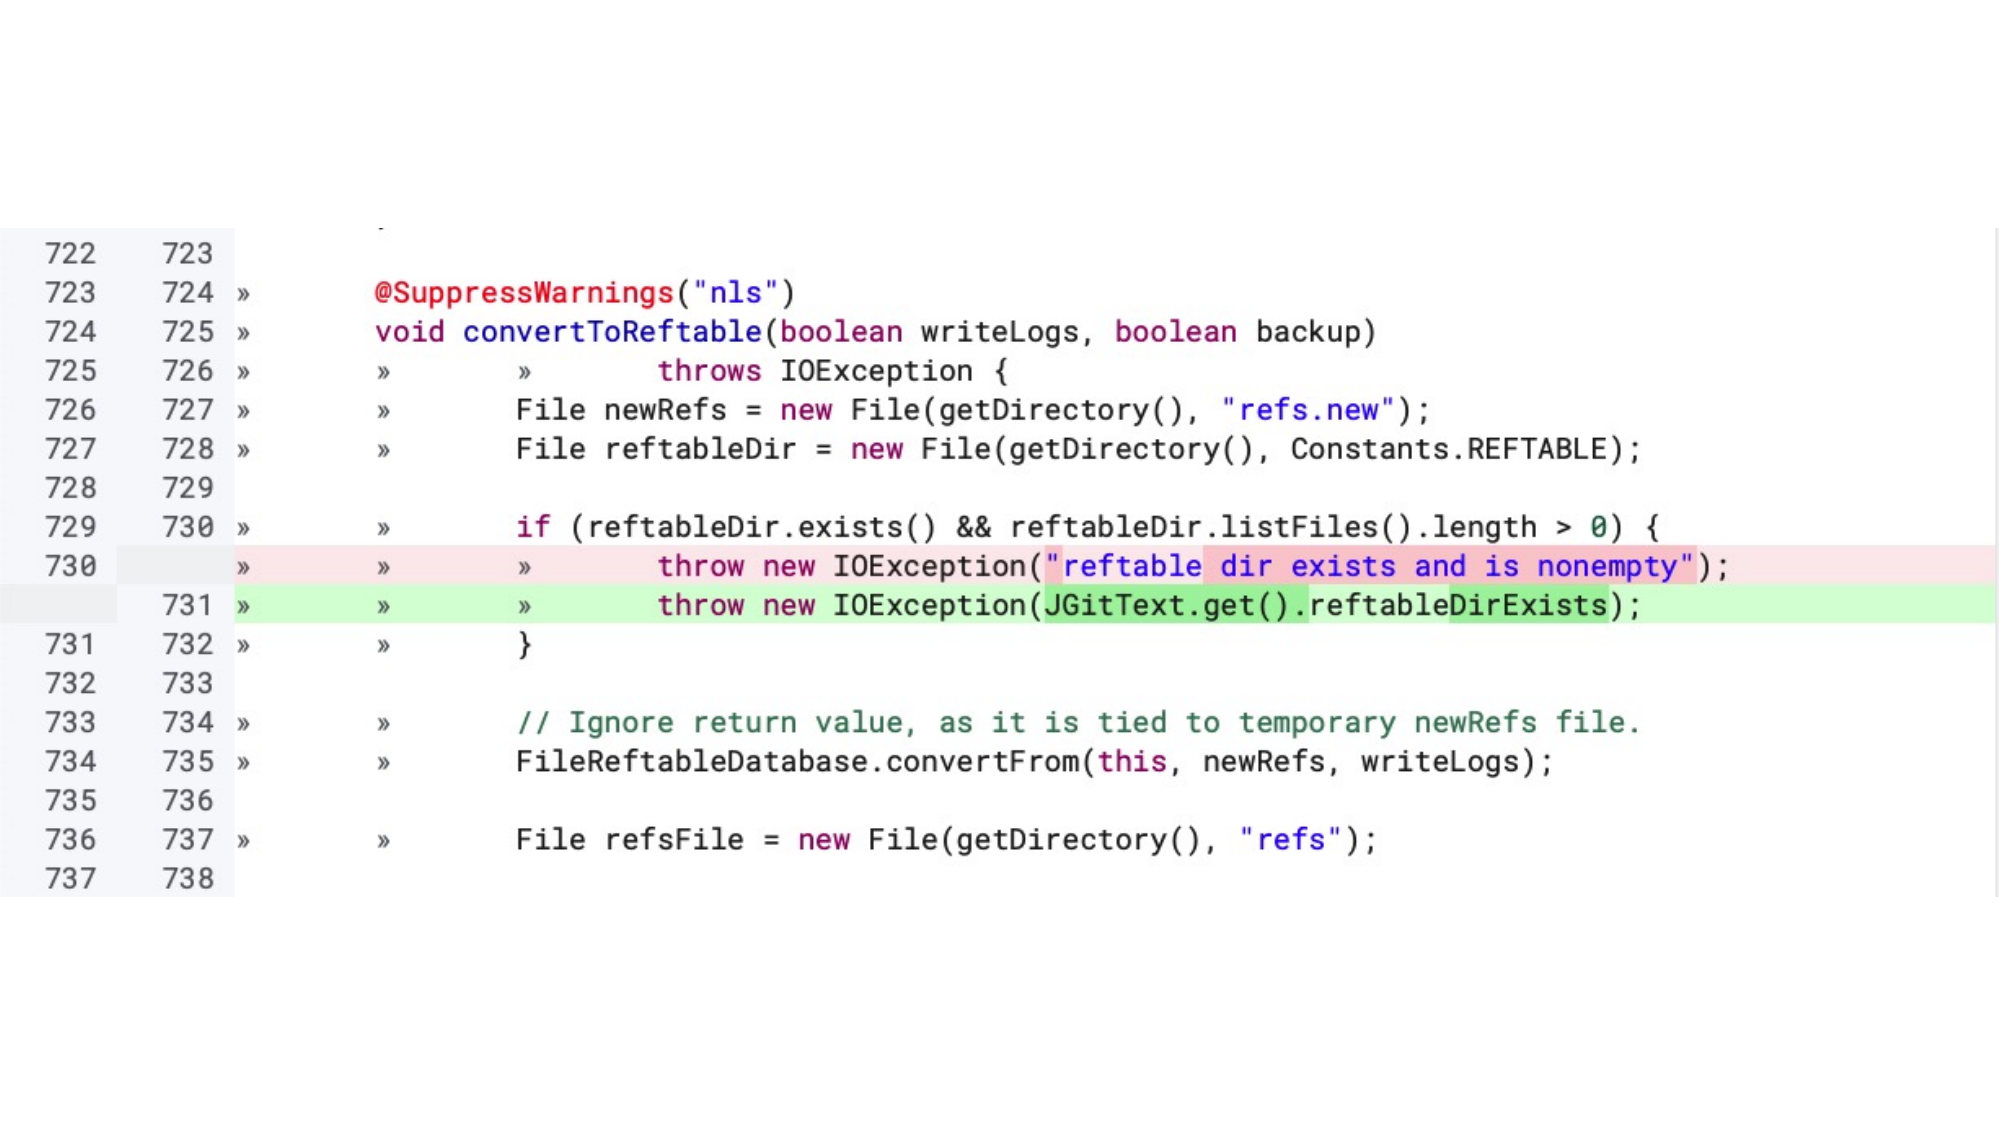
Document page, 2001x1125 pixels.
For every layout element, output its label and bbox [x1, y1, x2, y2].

picture [0, 228, 1999, 897]
